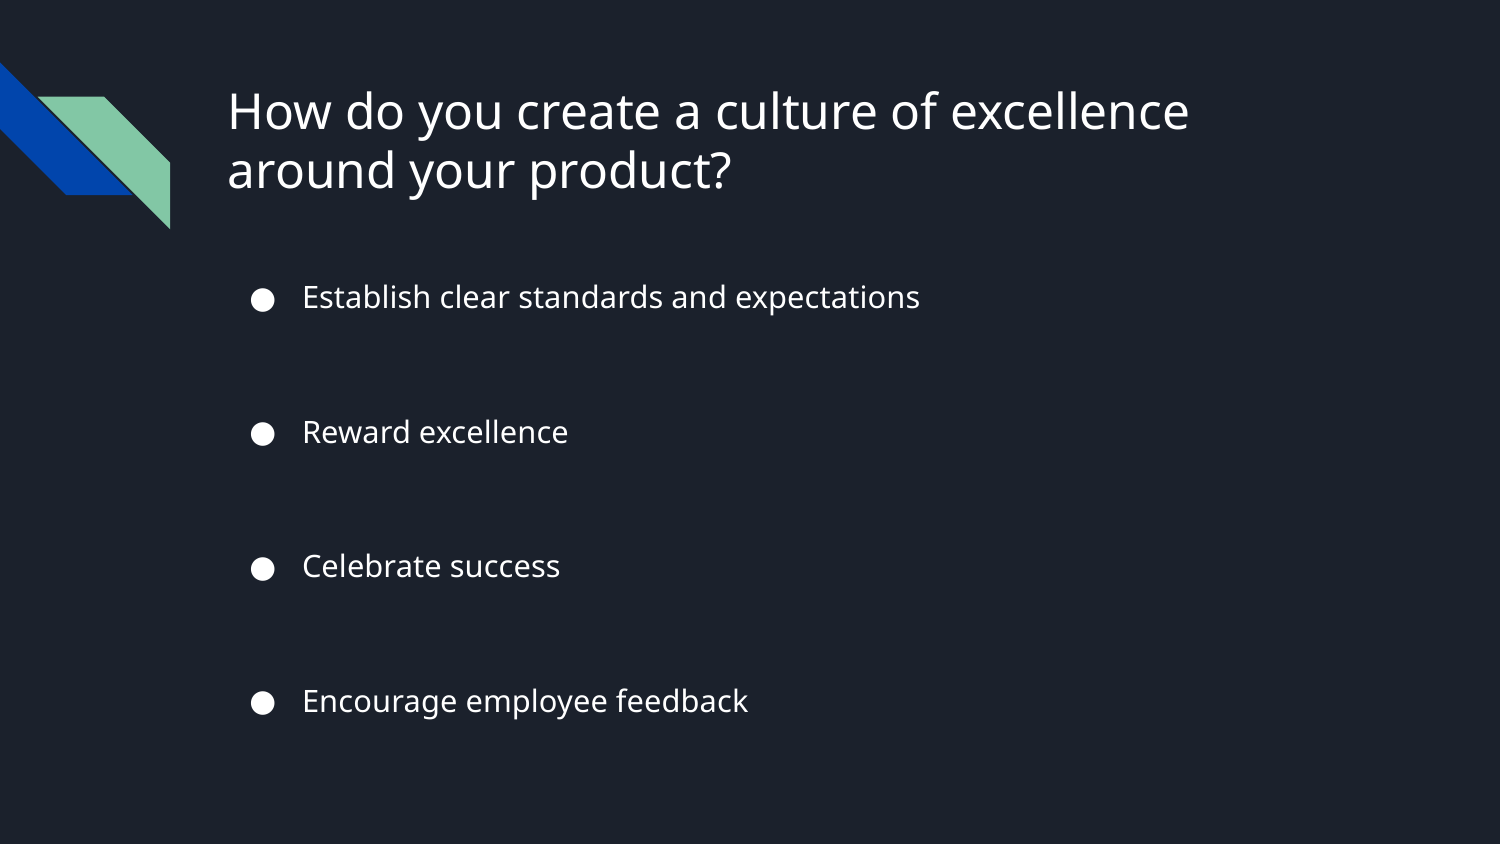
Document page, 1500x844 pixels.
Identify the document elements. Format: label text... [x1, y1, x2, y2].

title How do you create a culture of excellence around your product? [212, 64, 1368, 215]
list Establish clear standards and expectations Reward excellence Celebrate success Encourage employee feedback [212, 257, 1368, 735]
